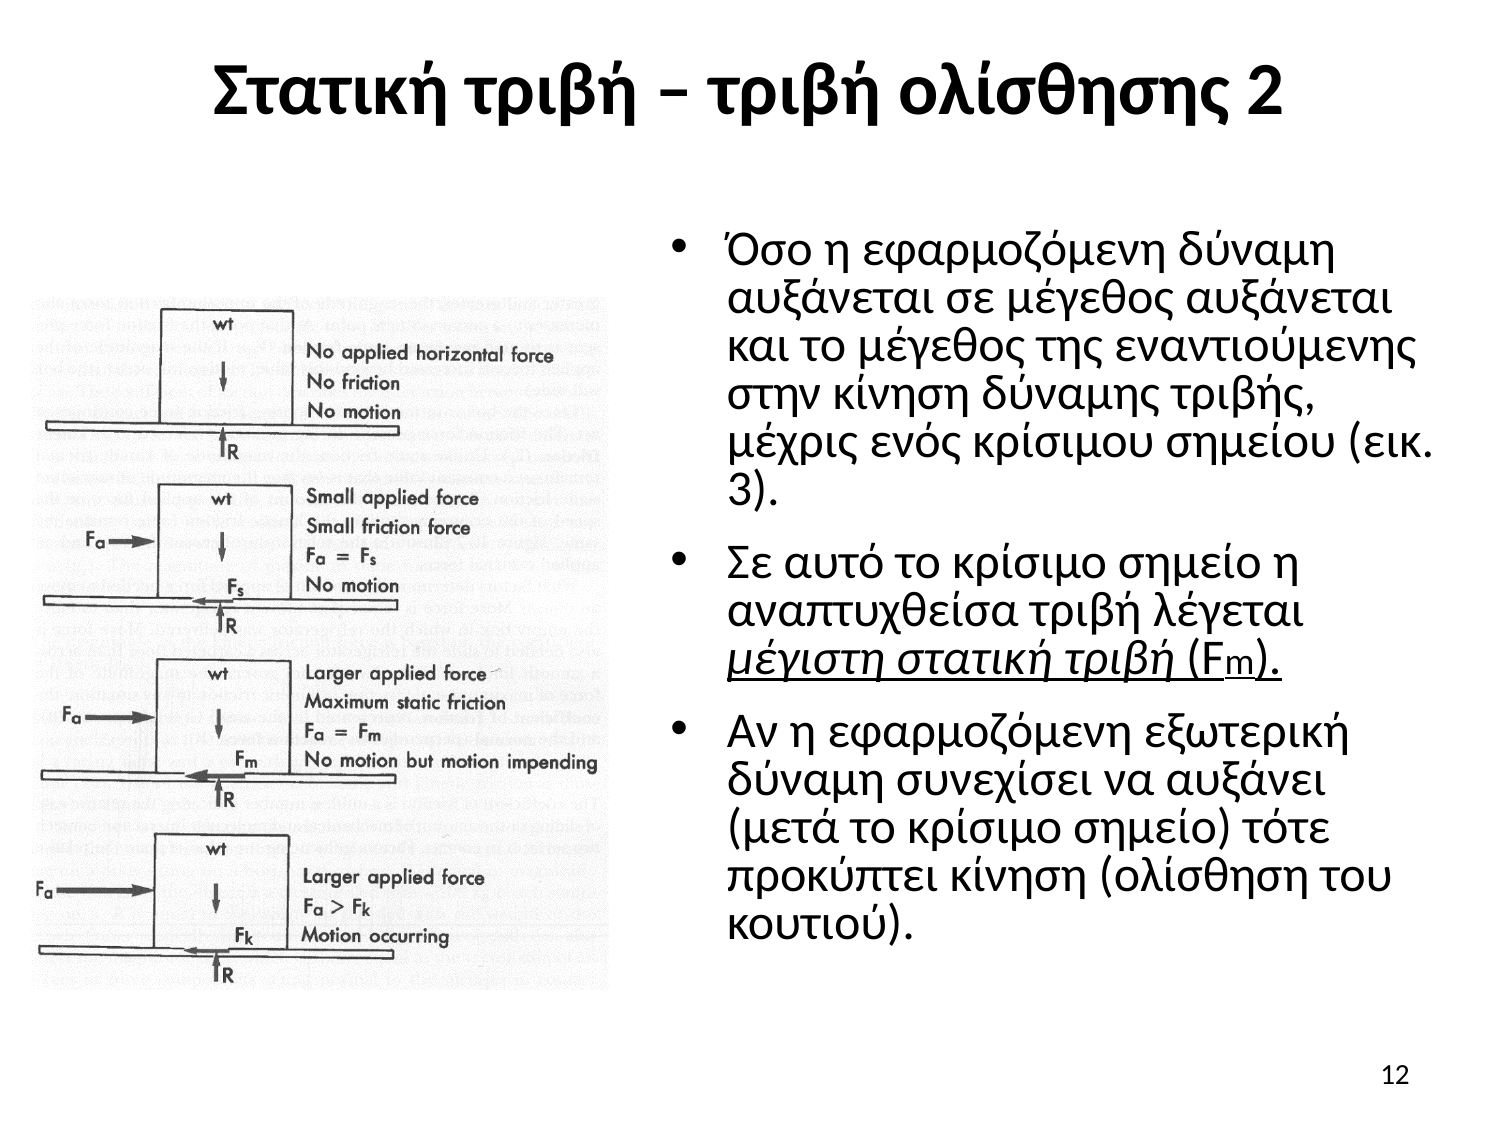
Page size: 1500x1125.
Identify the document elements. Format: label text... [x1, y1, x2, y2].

slide_number 12 [1074, 1042, 1425, 1103]
list Όσο η εφαρμοζόμενη δύναμη αυξάνεται σε μέγεθος αυξάνεται και το μέγεθος της εναντιούμενης στην κίνηση δύναμης τριβής, μέχρις ενός κρίσιμου σημείου (εικ. 3). Σε αυτό το κρίσιμο σημείο η αναπτυχθείσα τριβή λέγεται μέγιστη στατική τριβή (Fm). Αν η εφαρμοζόμενη εξωτερική δύναμη συνεχίσει να αυξάνει (μετά το κρίσιμο σημείο) τότε προκύπτει κίνηση (ολίσθηση του κουτιού). [655, 219, 1465, 1076]
title Στατική τριβή – τριβή ολίσθησης 2 [44, 42, 1456, 126]
picture [29, 295, 609, 990]
